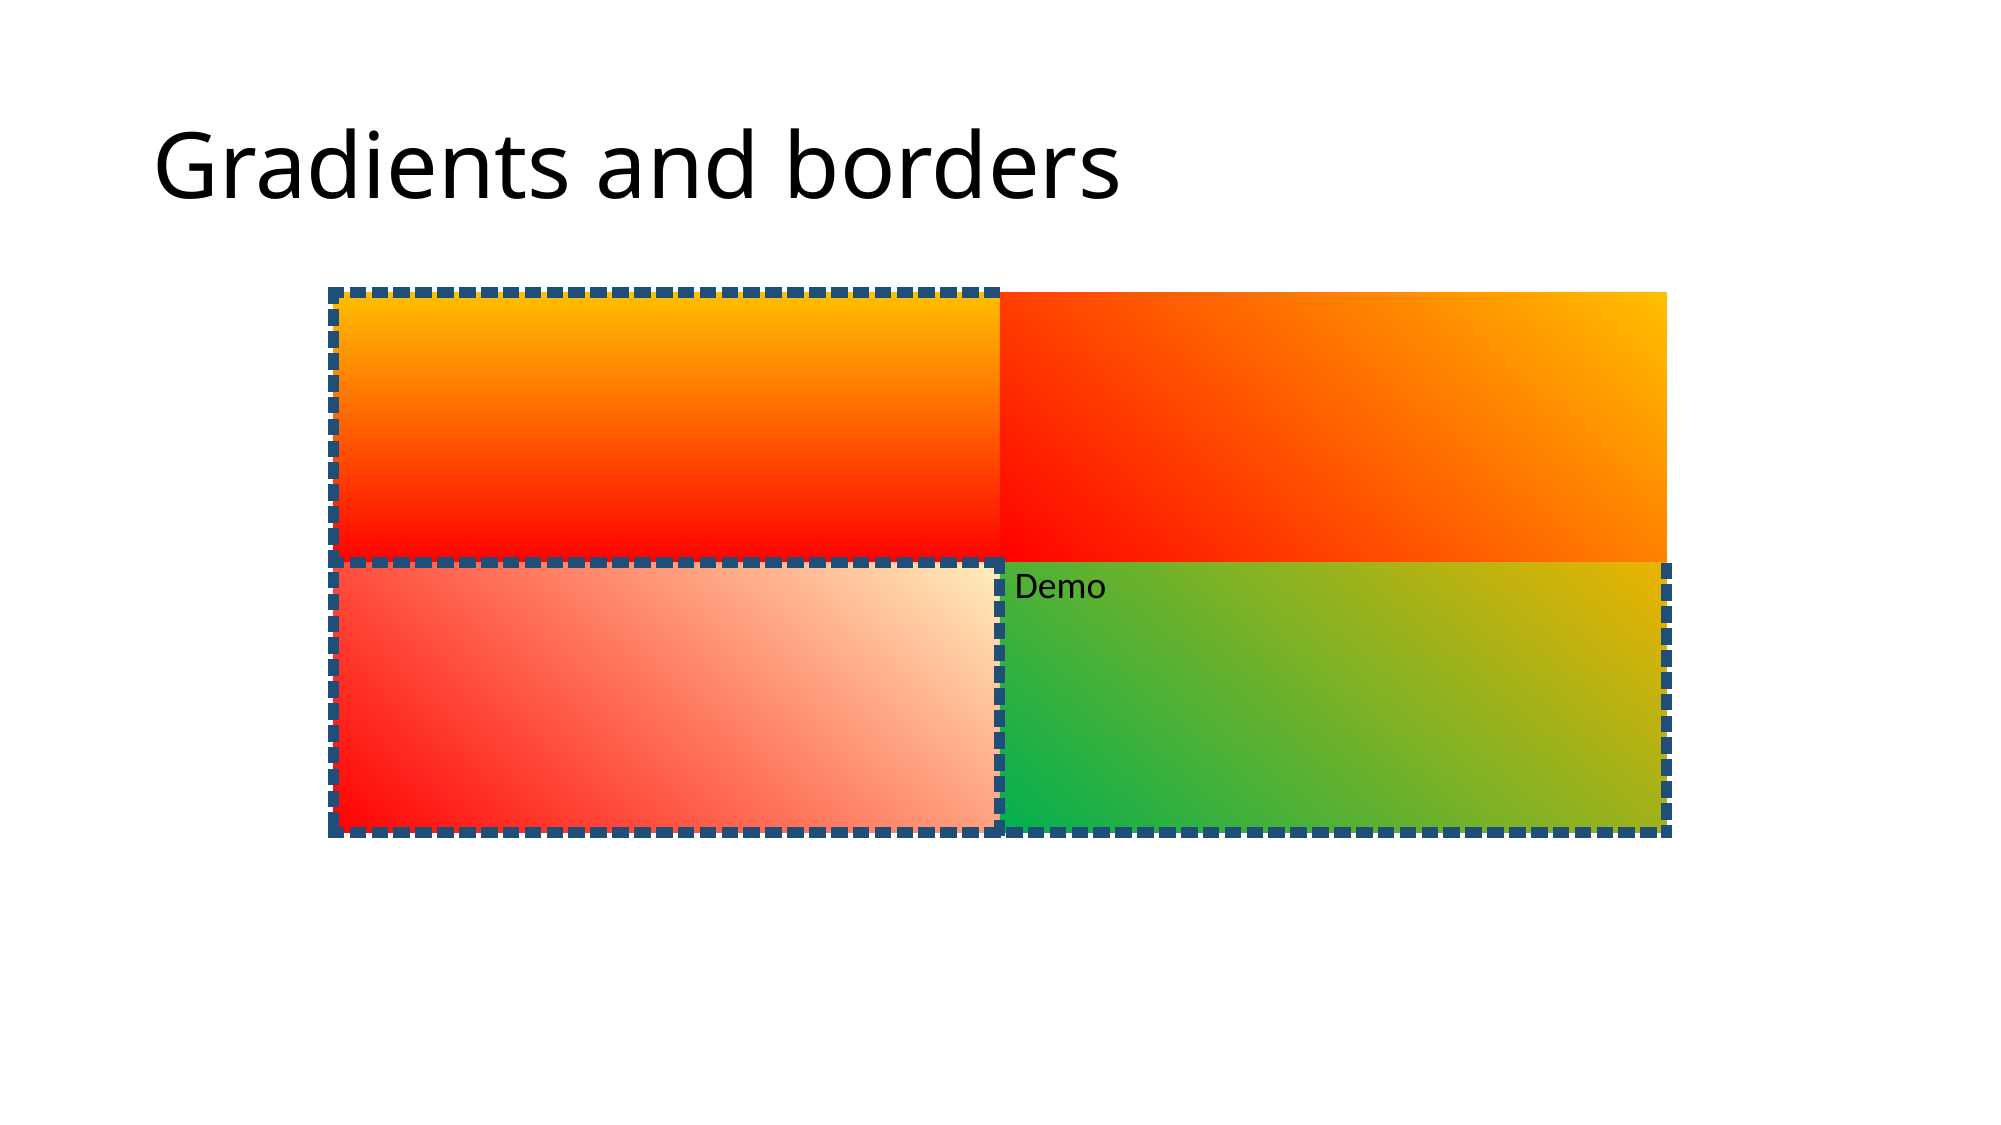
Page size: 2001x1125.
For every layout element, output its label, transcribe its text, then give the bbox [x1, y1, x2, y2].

table_cell [333, 563, 1000, 832]
table_cell Demo [1000, 563, 1667, 832]
table_header [333, 293, 1000, 563]
title Gradients and borders [137, 59, 1863, 278]
table_header [1000, 293, 1667, 563]
